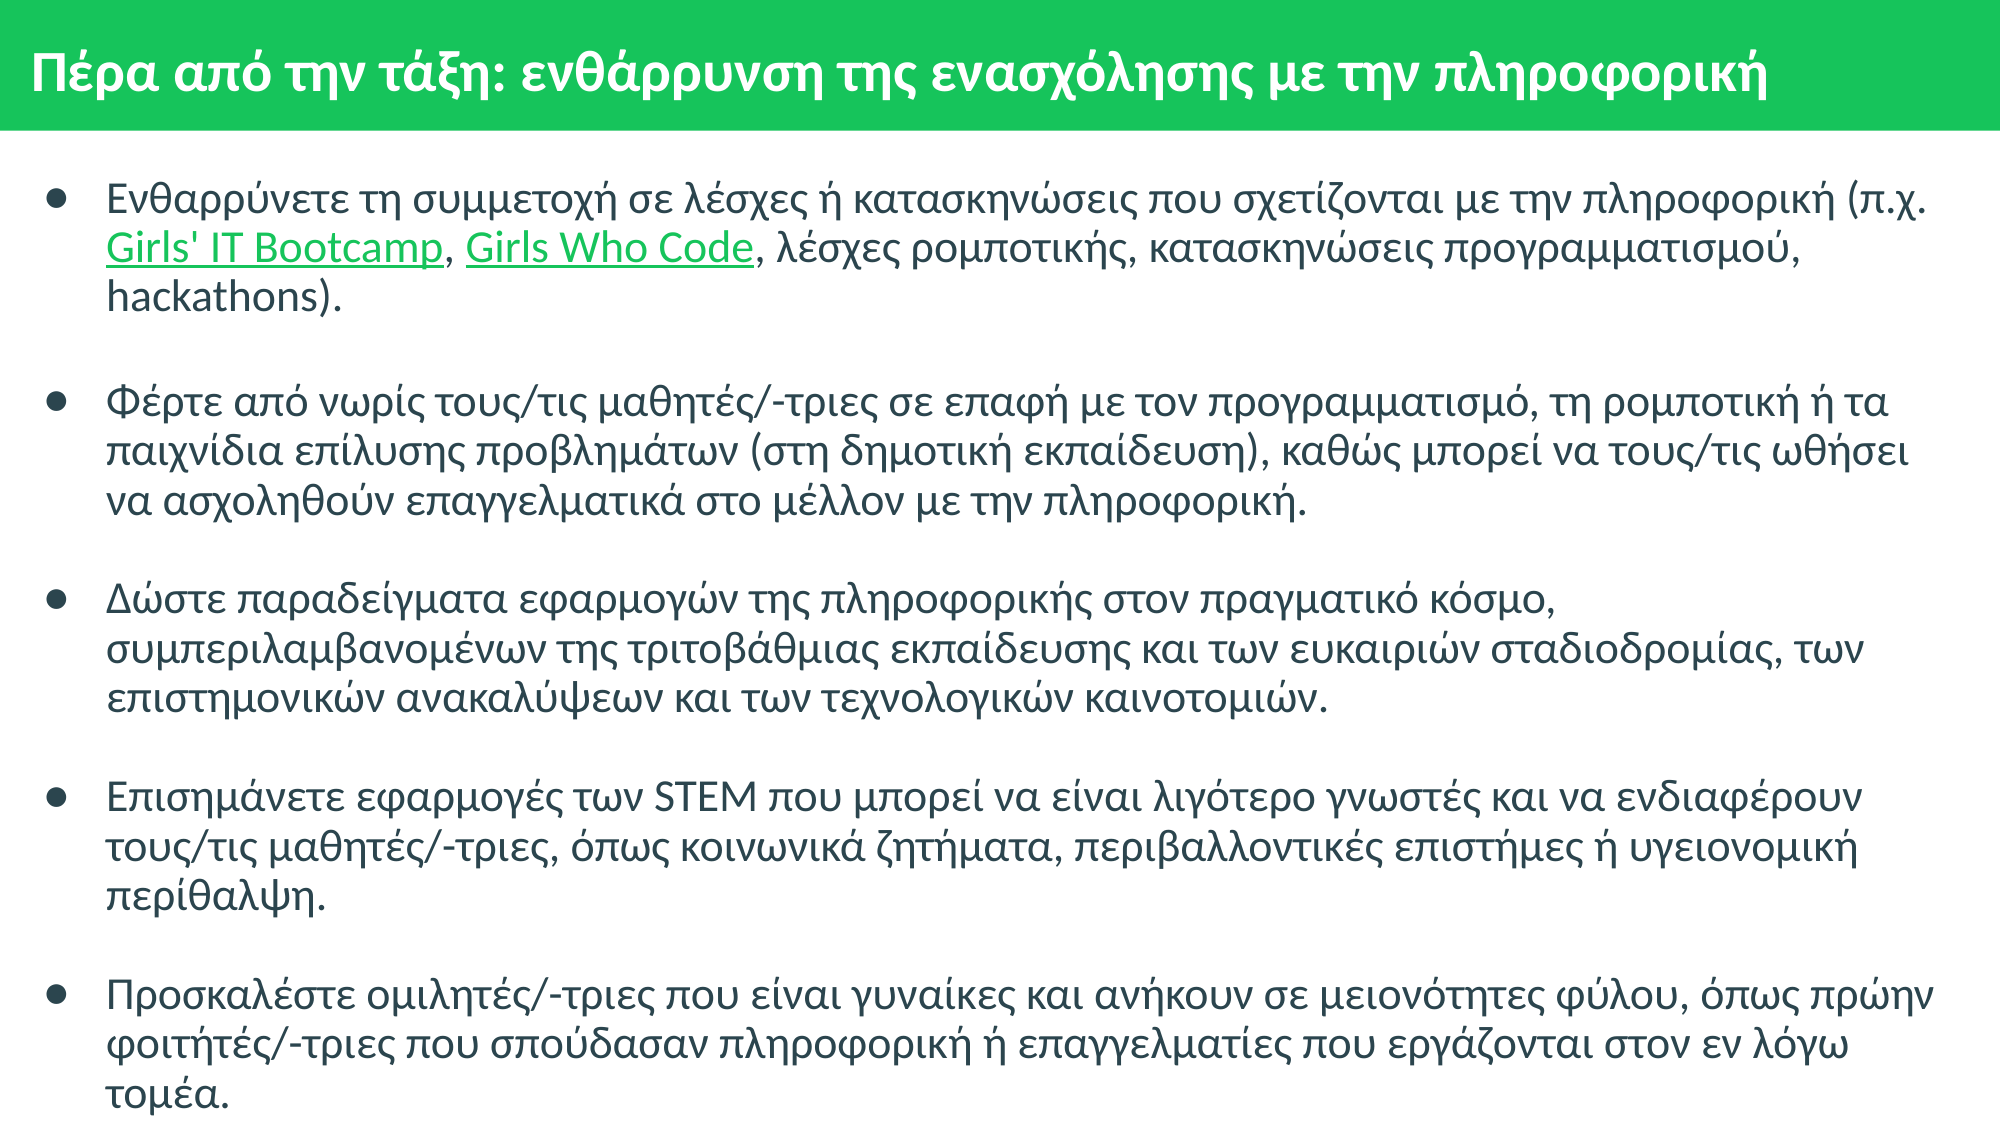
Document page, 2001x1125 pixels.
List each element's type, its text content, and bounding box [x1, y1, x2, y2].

list Ενθαρρύνετε τη συμμετοχή σε λέσχες ή κατασκηνώσεις που σχετίζονται με την πληροφορική (π.χ. Girls' IT Bootcamp, Girls Who Code, λέσχες ρομποτικής, κατασκηνώσεις προγραμματισμού, hackathons). Φέρτε από νωρίς τους/τις μαθητές/-τριες σε επαφή με τον προγραμματισμό, τη ρομποτική ή τα παιχνίδια επίλυσης προβλημάτων (στη δημοτική εκπαίδευση), καθώς μπορεί να τους/τις ωθήσει να ασχοληθούν επαγγελματικά στο μέλλον με την πληροφορική. Δώστε παραδείγματα εφαρμογών της πληροφορικής στον πραγματικό κόσμο, συμπεριλαμβανομένων της τριτοβάθμιας εκπαίδευσης και των ευκαιριών σταδιοδρομίας, των επιστημονικών ανακαλύψεων και των τεχνολογικών καινοτομιών. Επισημάνετε εφαρμογές των STEM που μπορεί να είναι λιγότερο γνωστές και να ενδιαφέρουν τους/τις μαθητές/-τριες, όπως κοινωνικά ζητήματα, περιβαλλοντικές επιστήμες ή υγειονομική περίθαλψη. Προσκαλέστε ομιλητές/-τριες που είναι γυναίκες και ανήκουν σε μειονότητες φύλου, όπως πρώην φοιτήτές/-τριες που σπούδασαν πληροφορική ή επαγγελματίες που εργάζονται στον εν λόγω τομέα. [16, 166, 1976, 1072]
title Πέρα από την τάξη: ενθάρρυνση της ενασχόλησης με την πληροφορική [16, 13, 1976, 131]
